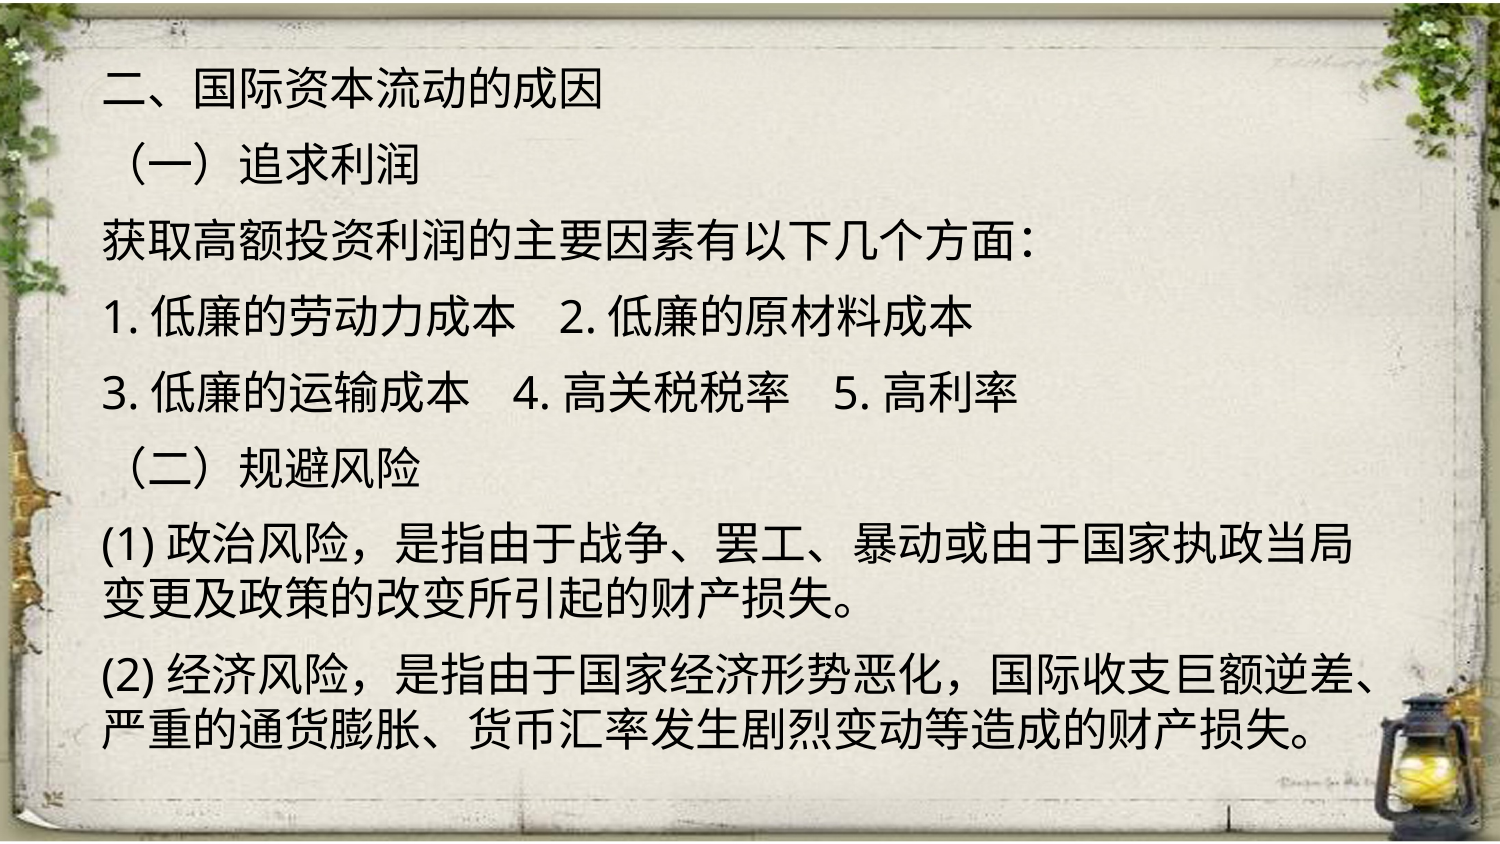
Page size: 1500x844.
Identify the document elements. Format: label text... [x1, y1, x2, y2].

list 二、国际资本流动的成因 （一）追求利润 获取高额投资利润的主要因素有以下几个方面： 1.低廉的劳动力成本 2.低廉的原材料成本 3.低廉的运输成本 4.高关税税率 5.高利率 （二）规避风险 (1)政治风险，是指由于战争、罢工、暴动或由于国家执政当局变更及政策的改变所引起的财产损失。 (2)经济风险，是指由于国家经济形势恶化，国际收支巨额逆差、严重的通货膨胀、货币汇率发生剧烈变动等造成的财产损失。 [86, 52, 1378, 700]
picture [0, 0, 1500, 844]
